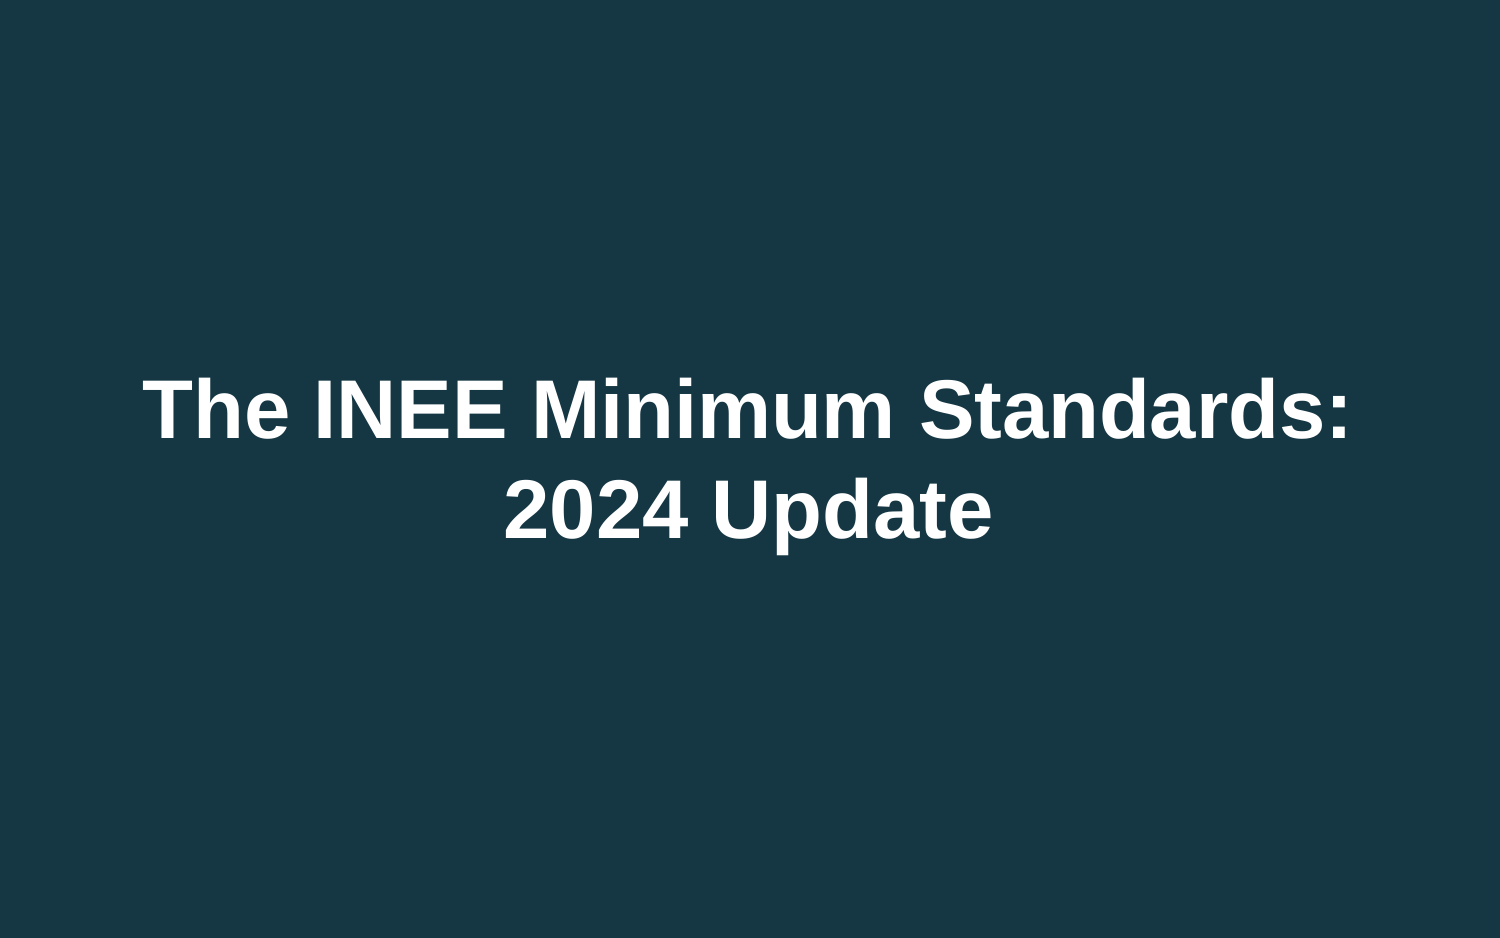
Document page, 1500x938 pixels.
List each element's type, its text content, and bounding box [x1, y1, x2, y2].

title The INEE Minimum Standards: 2024 Update [26, 340, 1471, 510]
